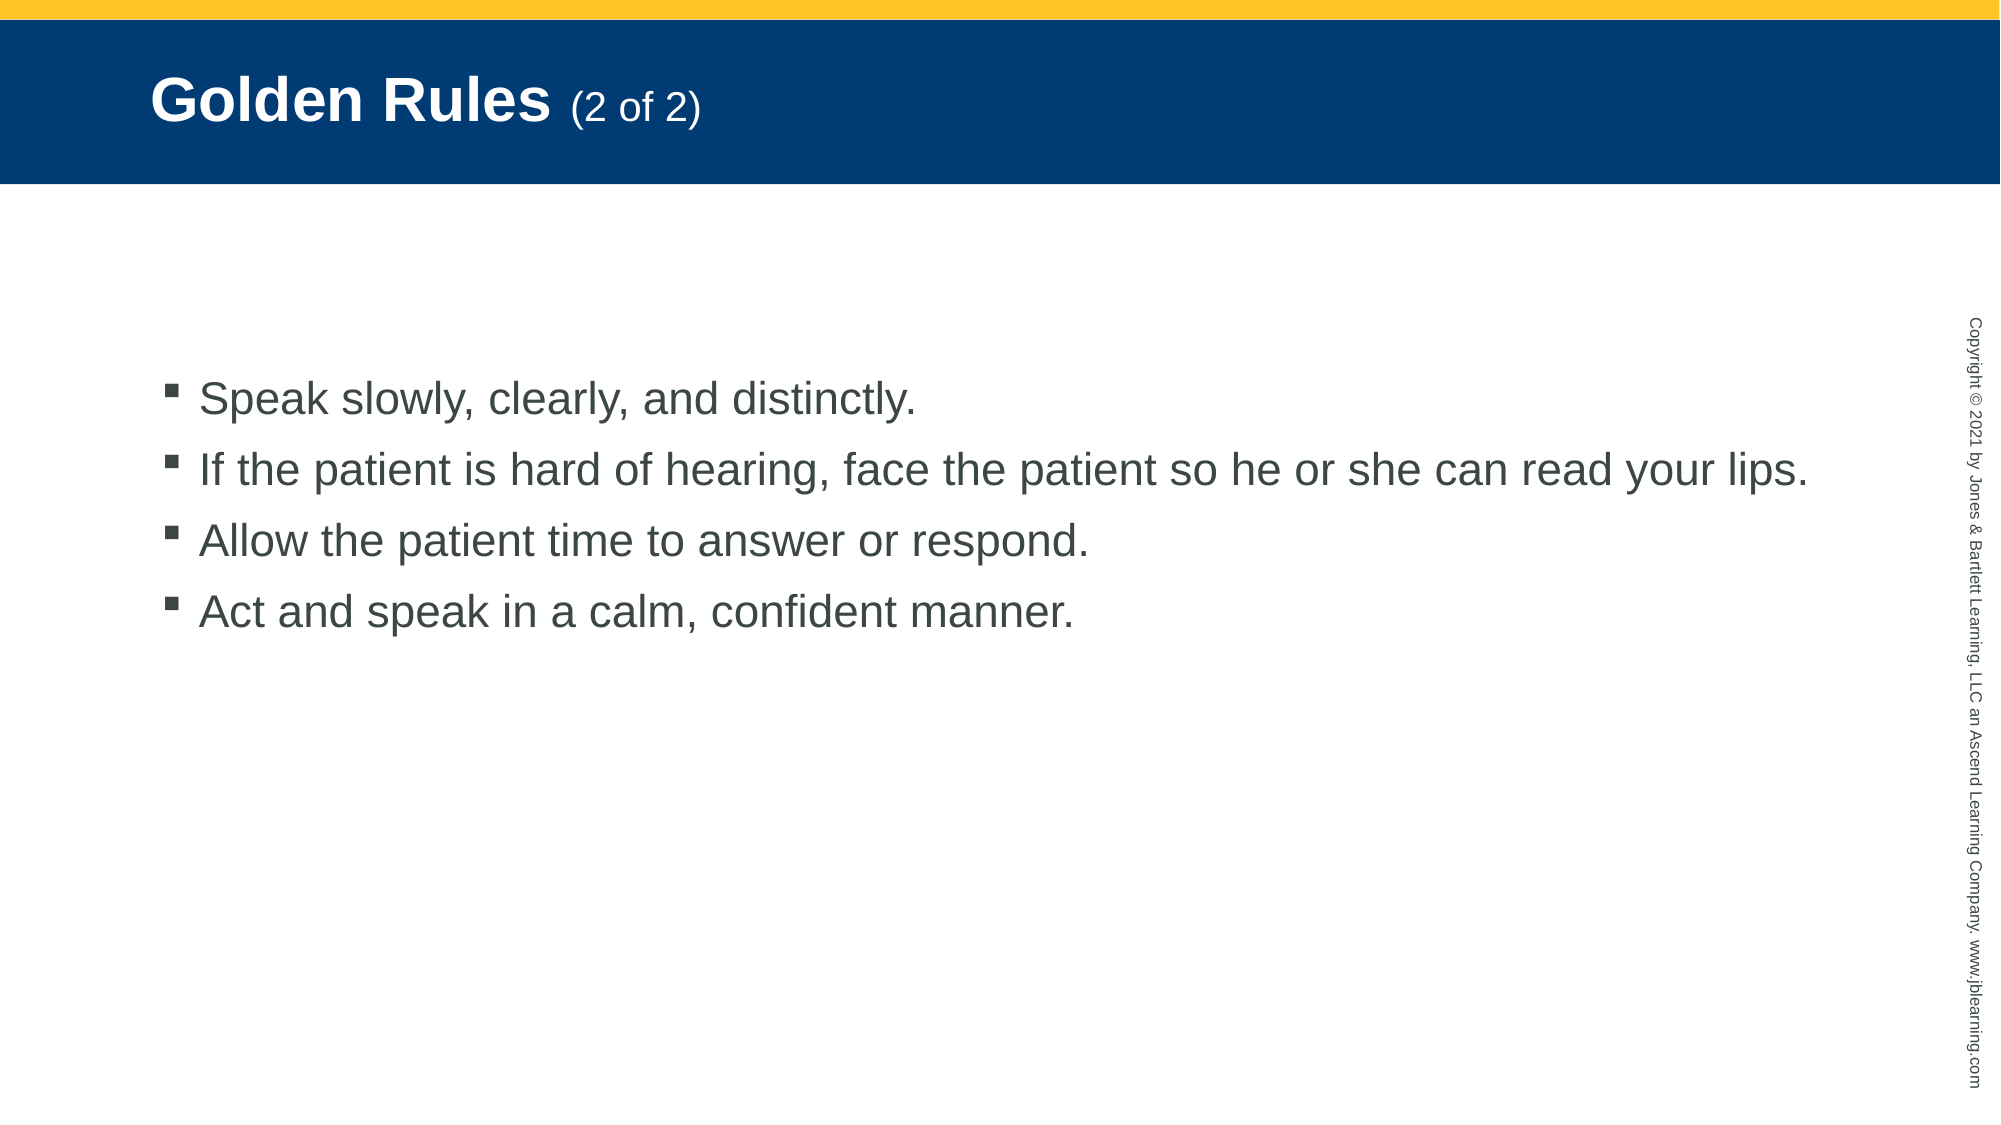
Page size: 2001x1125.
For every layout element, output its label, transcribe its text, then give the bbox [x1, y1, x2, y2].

list Speak slowly, clearly, and distinctly. If the patient is hard of hearing, face the patient so he or she can read your lips. Allow the patient time to answer or respond. Act and speak in a calm, confident manner. [146, 361, 1859, 1016]
title Golden Rules (2 of 2) [0, 19, 2000, 185]
